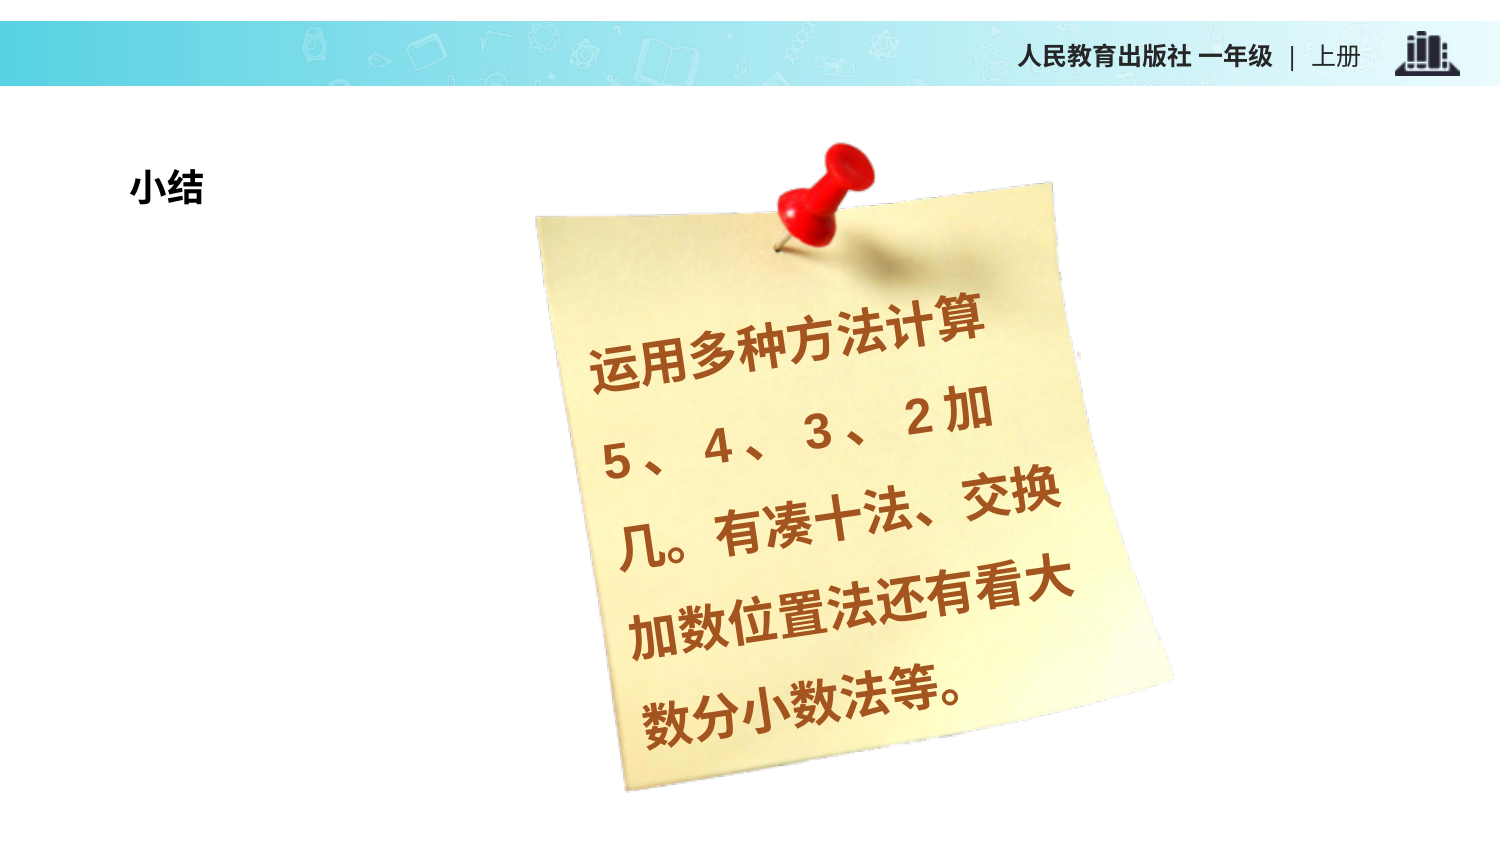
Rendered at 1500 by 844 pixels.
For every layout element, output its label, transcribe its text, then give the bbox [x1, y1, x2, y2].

picture [490, 90, 1296, 816]
picture [303, 22, 1385, 86]
text_box 小结 [37, 151, 298, 222]
picture [1395, 31, 1460, 76]
